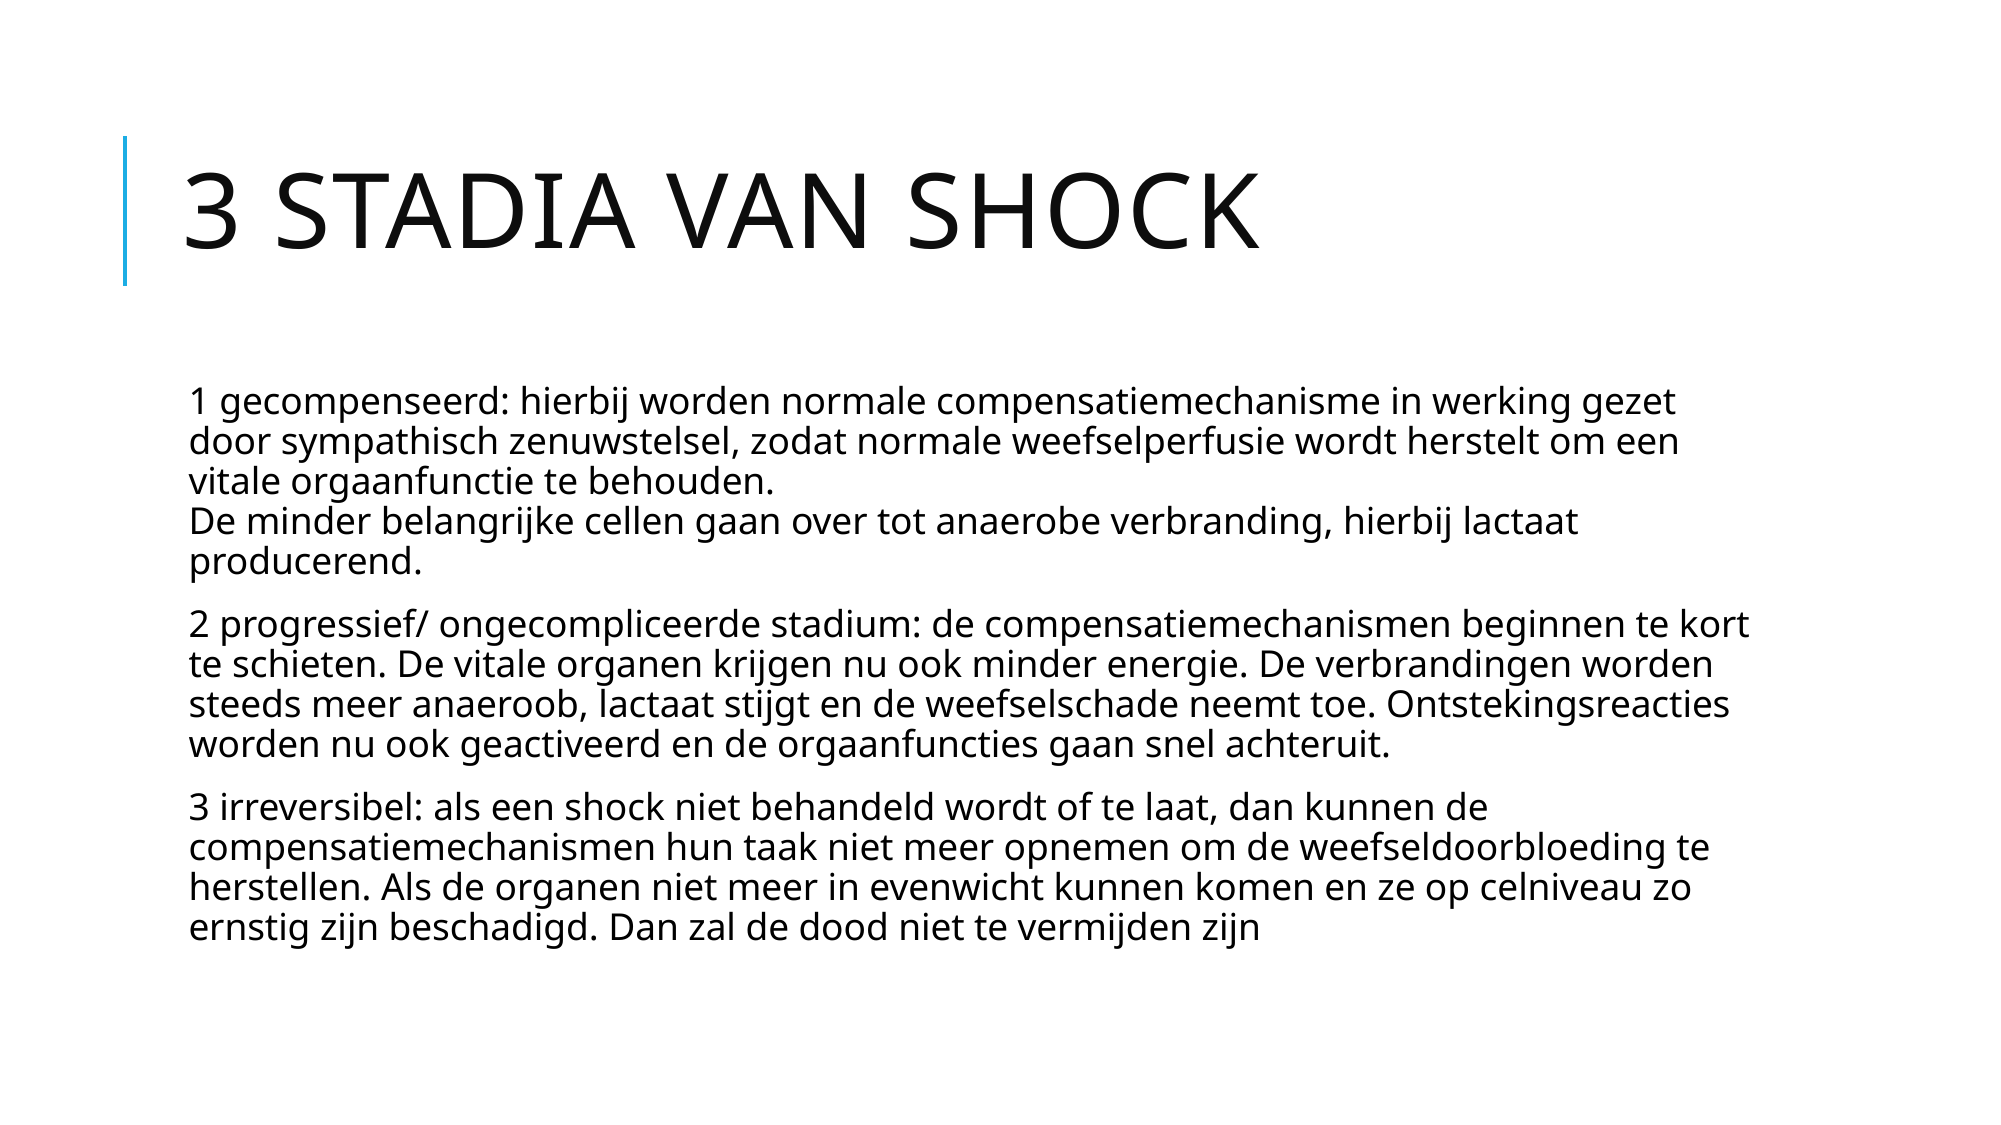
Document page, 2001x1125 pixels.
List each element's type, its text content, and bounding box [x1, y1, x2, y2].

list 1 gecompenseerd: hierbij worden normale compensatiemechanisme in werking gezet door sympathisch zenuwstelsel, zodat normale weefselperfusie wordt herstelt om een vitale orgaanfunctie te behouden. De minder belangrijke cellen gaan over tot anaerobe verbranding, hierbij lactaat producerend. 2 progressief/ ongecompliceerde stadium: de compensatiemechanismen beginnen te kort te schieten. De vitale organen krijgen nu ook minder energie. De verbrandingen worden steeds meer anaeroob, lactaat stijgt en de weefselschade neemt toe. Ontstekingsreacties worden nu ook geactiveerd en de orgaanfuncties gaan snel achteruit. 3 irreversibel: als een shock niet behandeld wordt of te laat, dan kunnen de compensatiemechanismen hun taak niet meer opnemen om de weefseldoorbloeding te herstellen. Als de organen niet meer in evenwicht kunnen komen en ze op celniveau zo ernstig zijn beschadigd. Dan zal de dood niet te vermijden zijn [168, 375, 1763, 1035]
title 3 stadia van shock [168, 96, 1763, 342]
